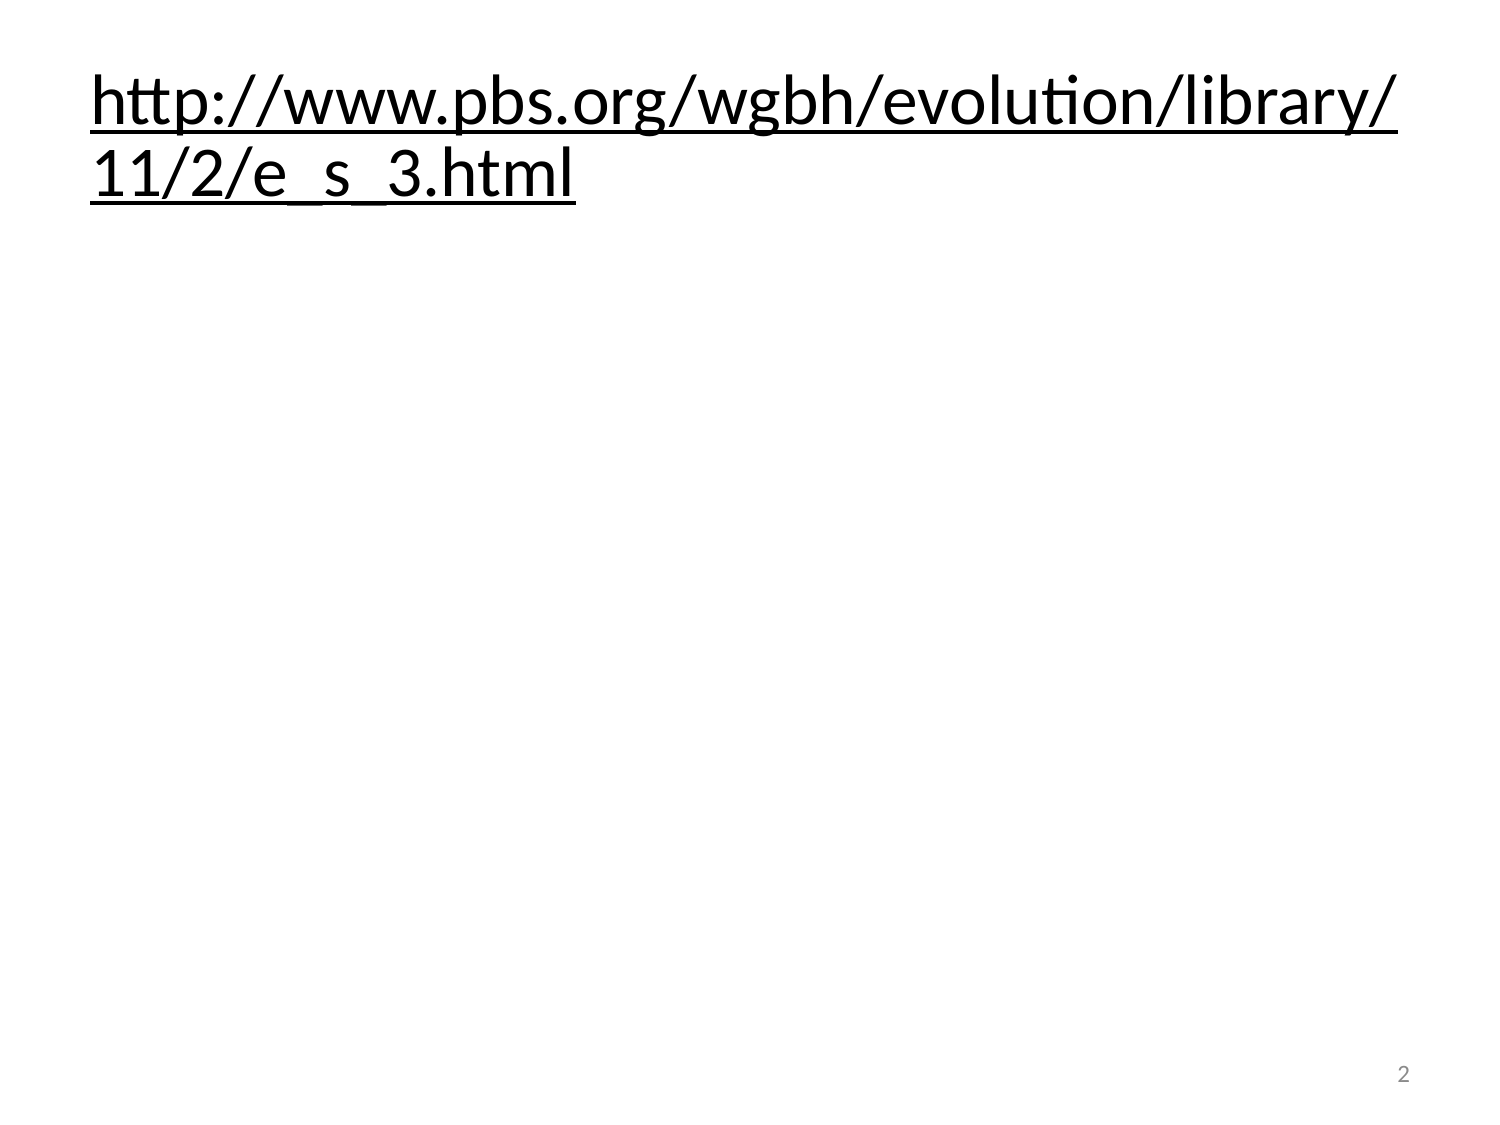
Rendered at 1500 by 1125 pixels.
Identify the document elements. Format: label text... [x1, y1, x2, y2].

slide_number 2 [1074, 1042, 1425, 1103]
title http://www.pbs.org/wgbh/evolution/library/11/2/e_s_3.html [75, 45, 1425, 233]
